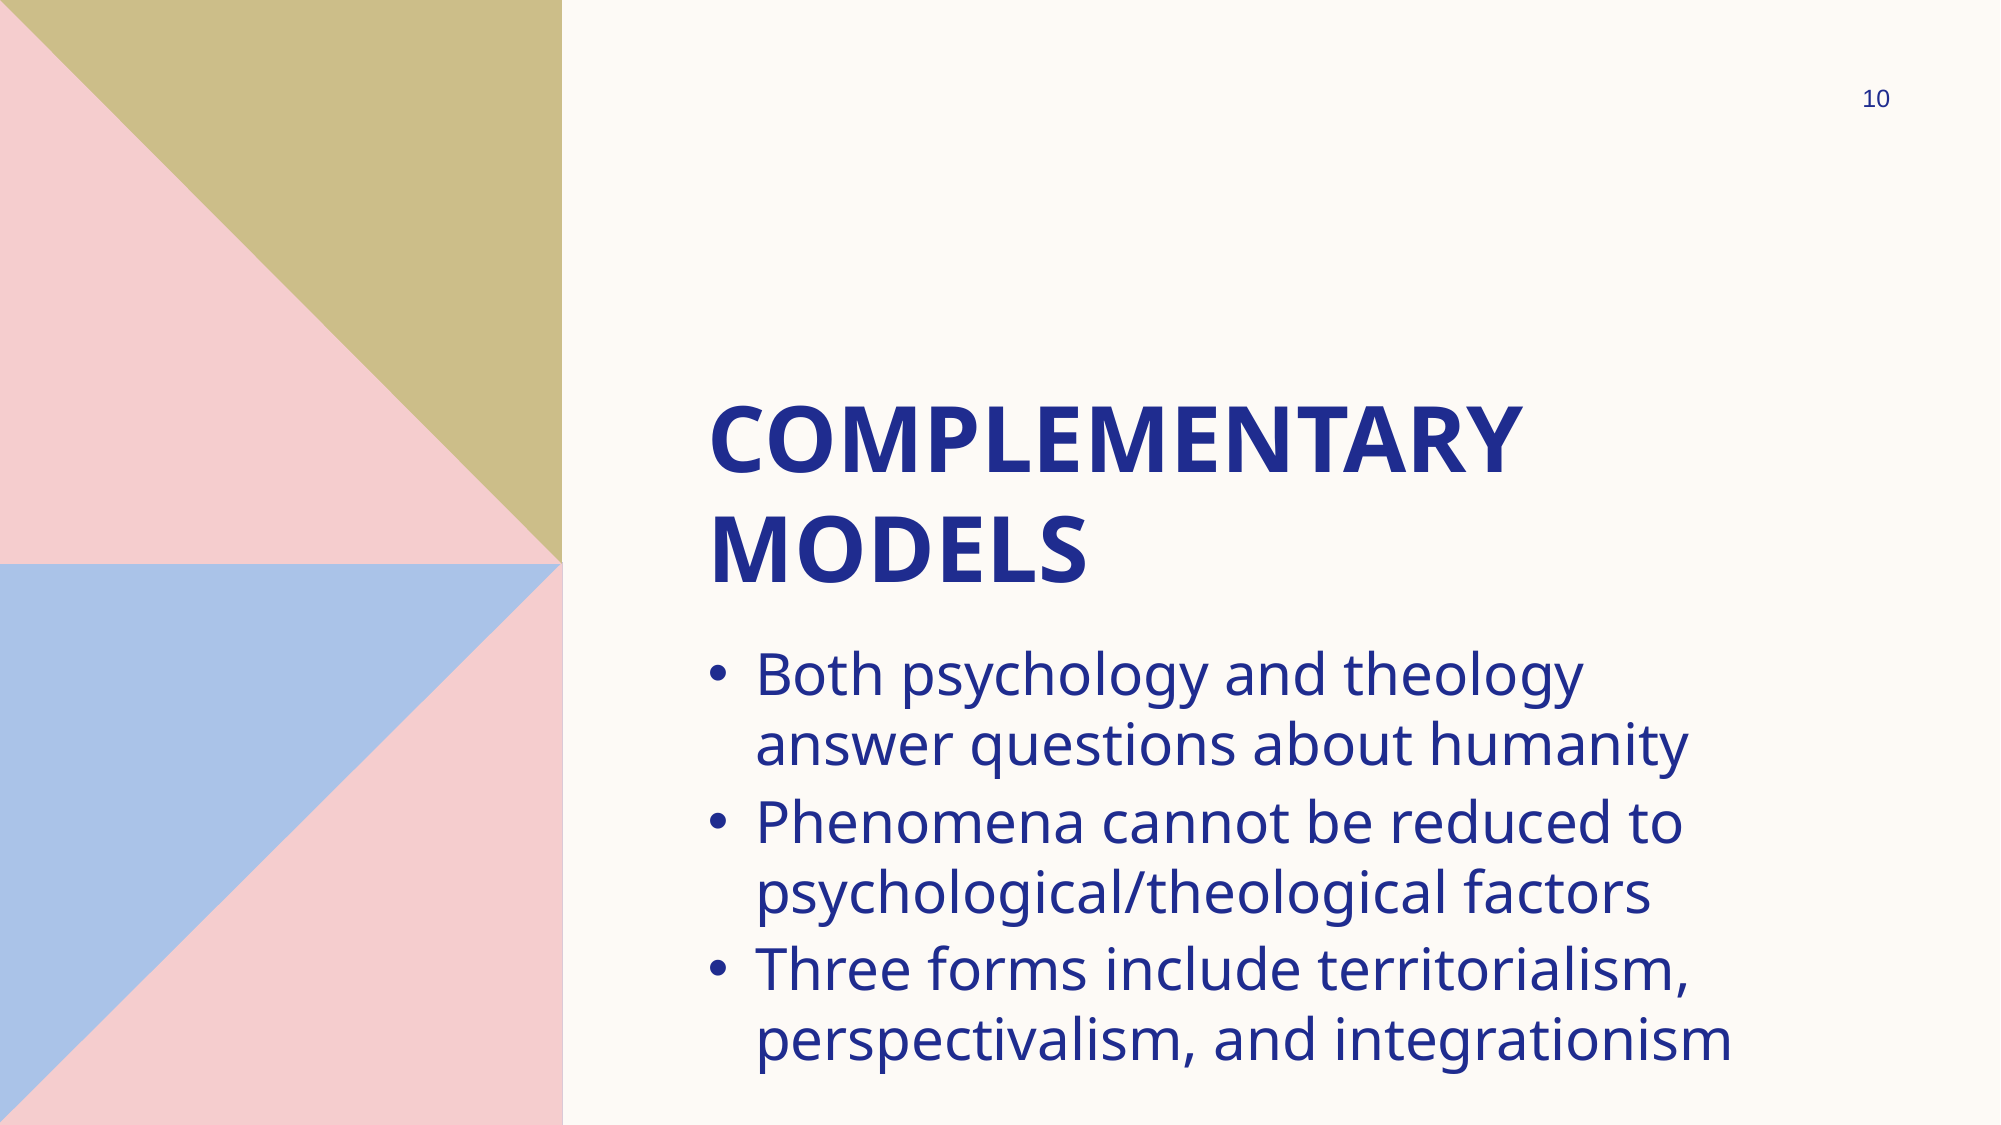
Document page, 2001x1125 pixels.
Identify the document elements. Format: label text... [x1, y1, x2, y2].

title Complementary Models [693, 373, 1803, 500]
slide_number 10 [1795, 75, 1958, 120]
list Both psychology and theology answer questions about humanity Phenomena cannot be reduced to psychological/theological factors Three forms include territorialism, perspectivalism, and integrationism [693, 629, 1803, 1073]
